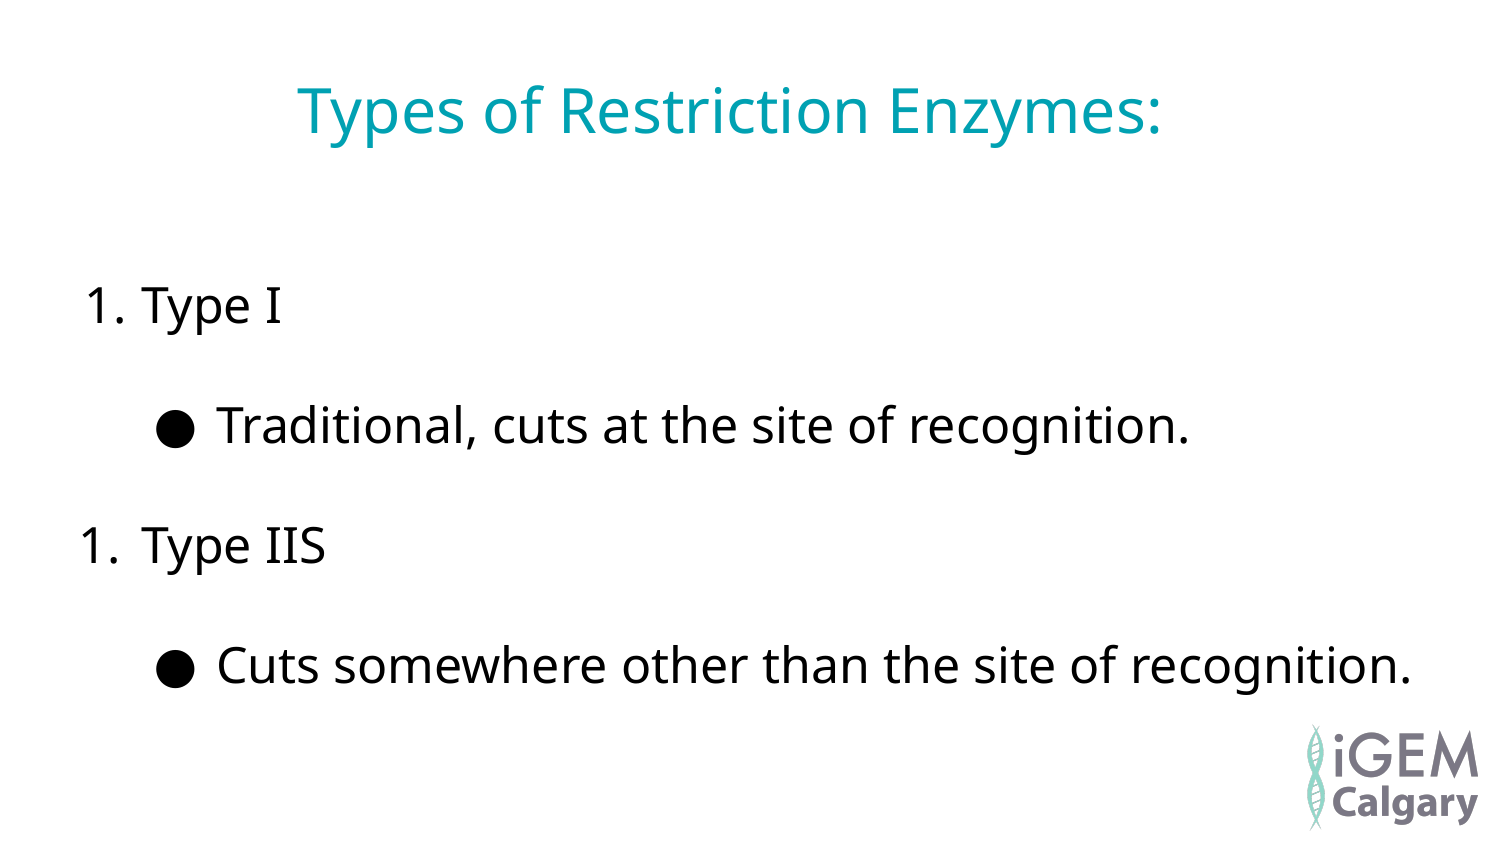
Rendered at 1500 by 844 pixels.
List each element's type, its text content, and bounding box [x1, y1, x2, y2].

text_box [1304, 717, 1488, 833]
text_box Type I Traditional, cuts at the site of recognition. Type IIS Cuts somewhere other than the site of recognition. [51, 198, 1449, 817]
text_box Types of Restriction Enzymes: [40, 56, 1438, 151]
